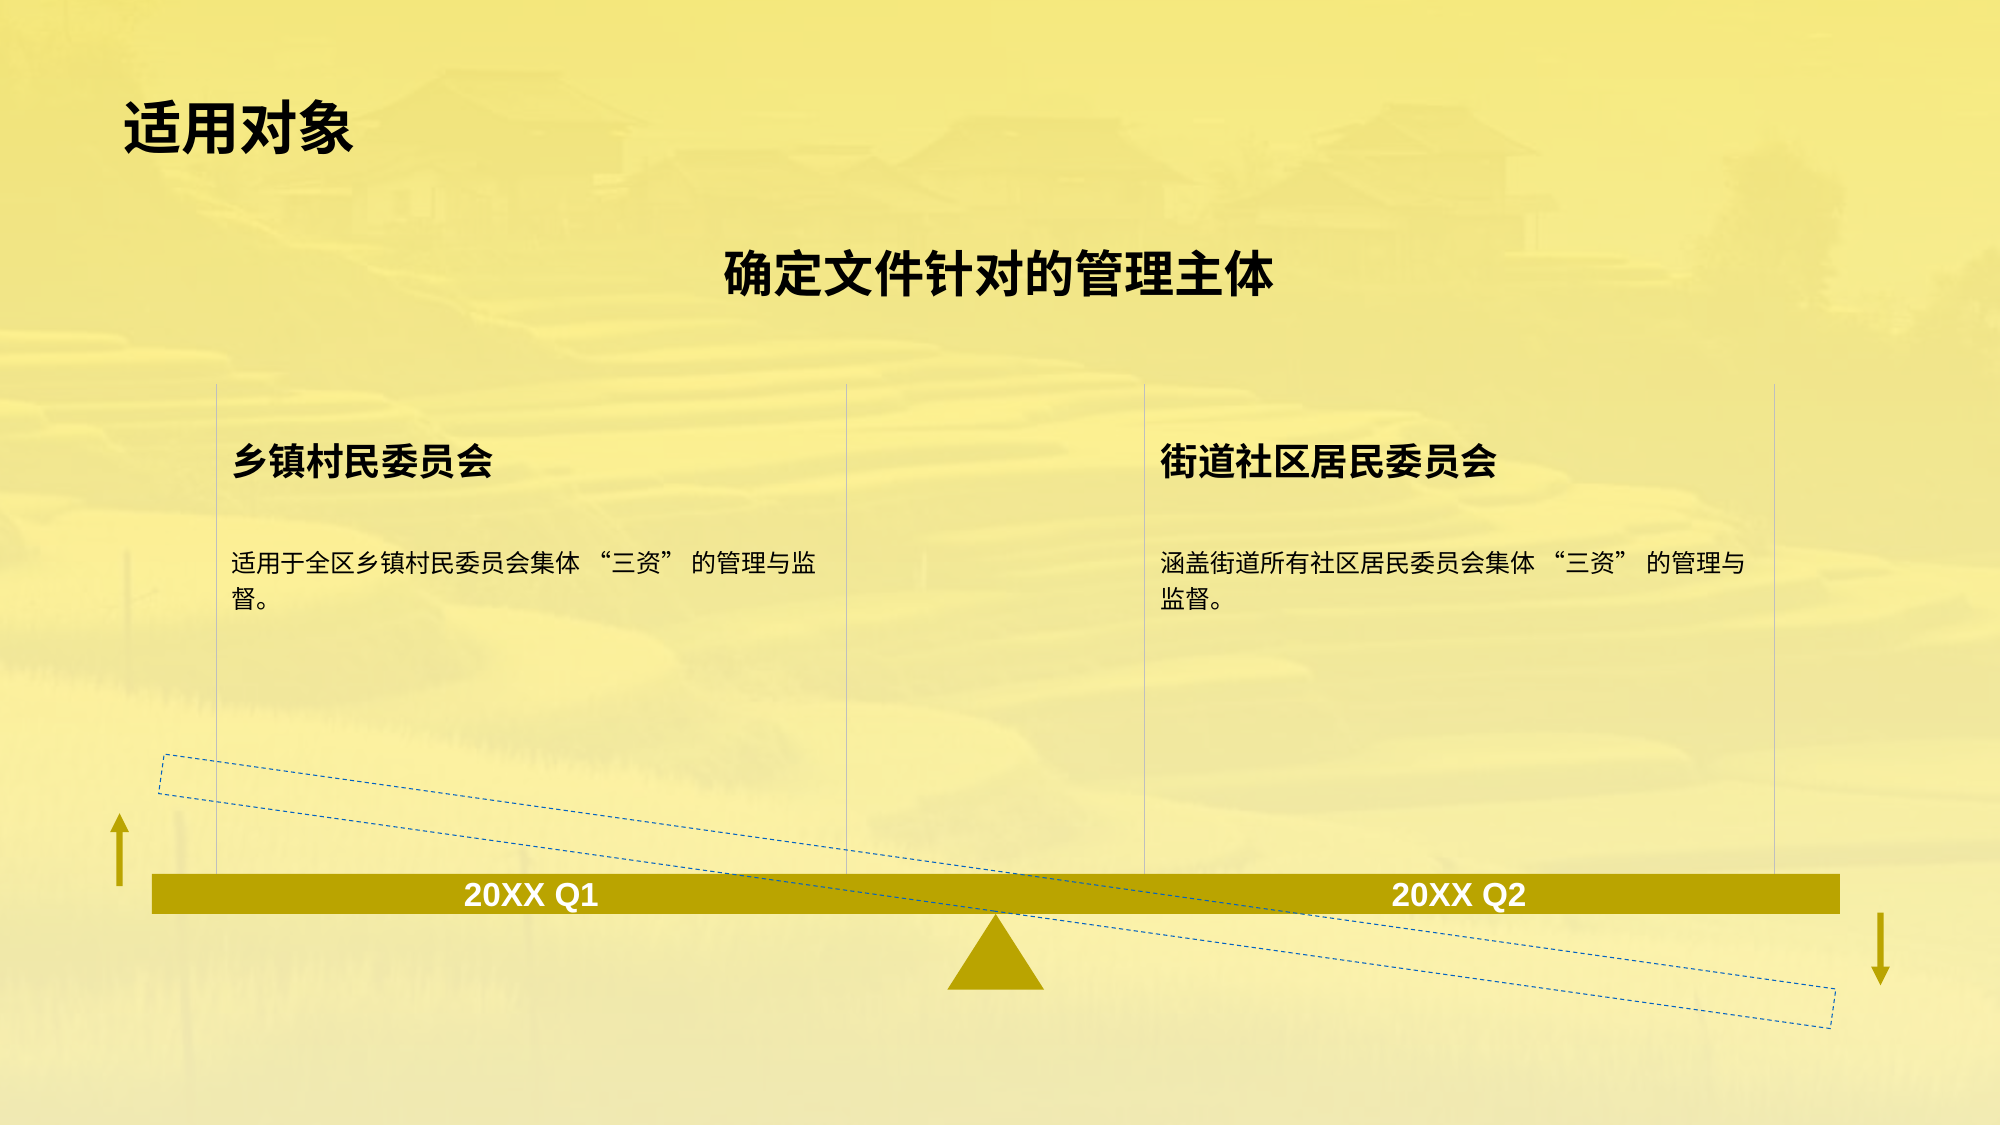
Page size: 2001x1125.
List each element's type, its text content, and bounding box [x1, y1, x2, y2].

title 适用对象 [108, 21, 1890, 169]
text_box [108, 185, 1890, 990]
